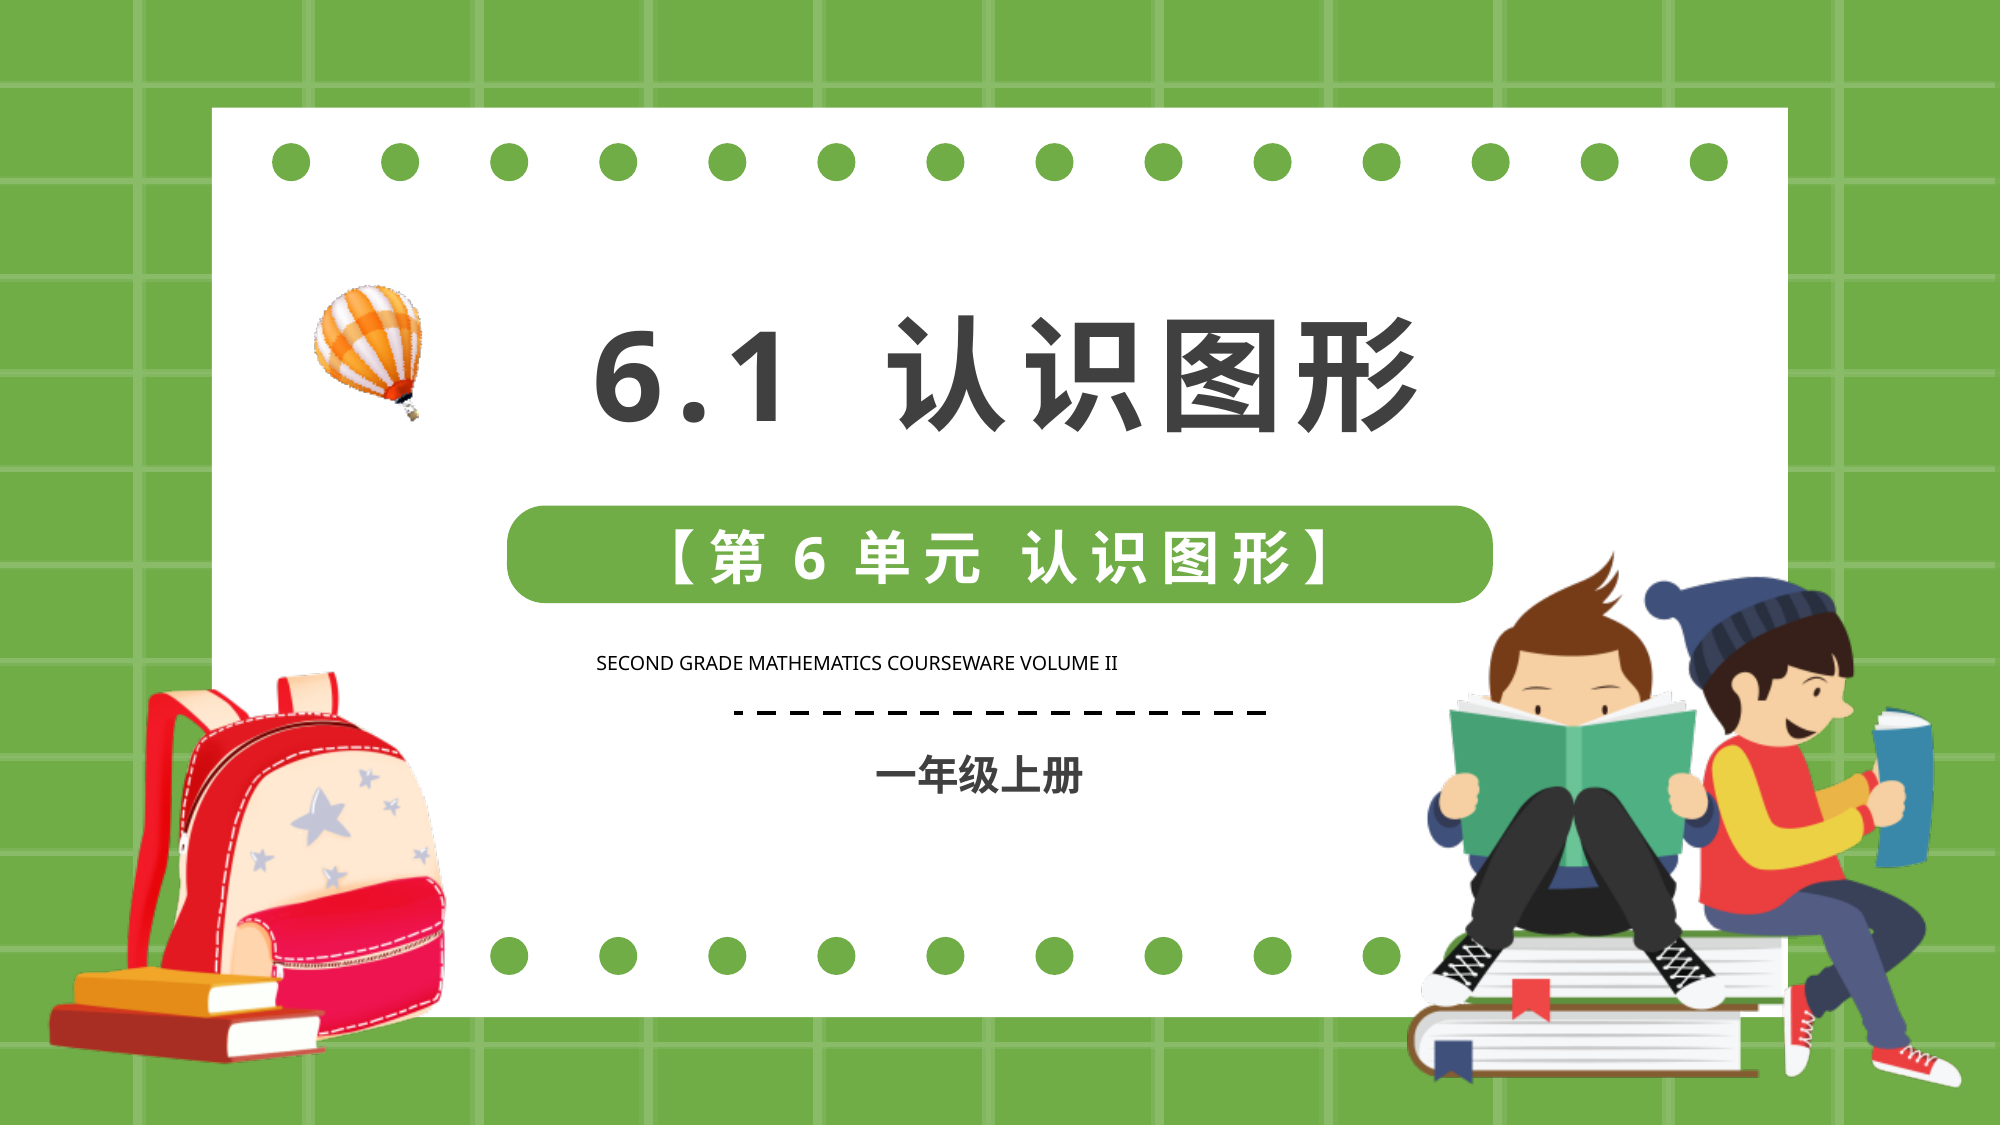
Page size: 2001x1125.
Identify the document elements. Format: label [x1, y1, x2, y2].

text_box [441, 505, 1295, 604]
text_box [581, 631, 1295, 807]
text_box [272, 143, 1728, 182]
text_box [520, 936, 1295, 975]
picture [0, 0, 2000, 1125]
